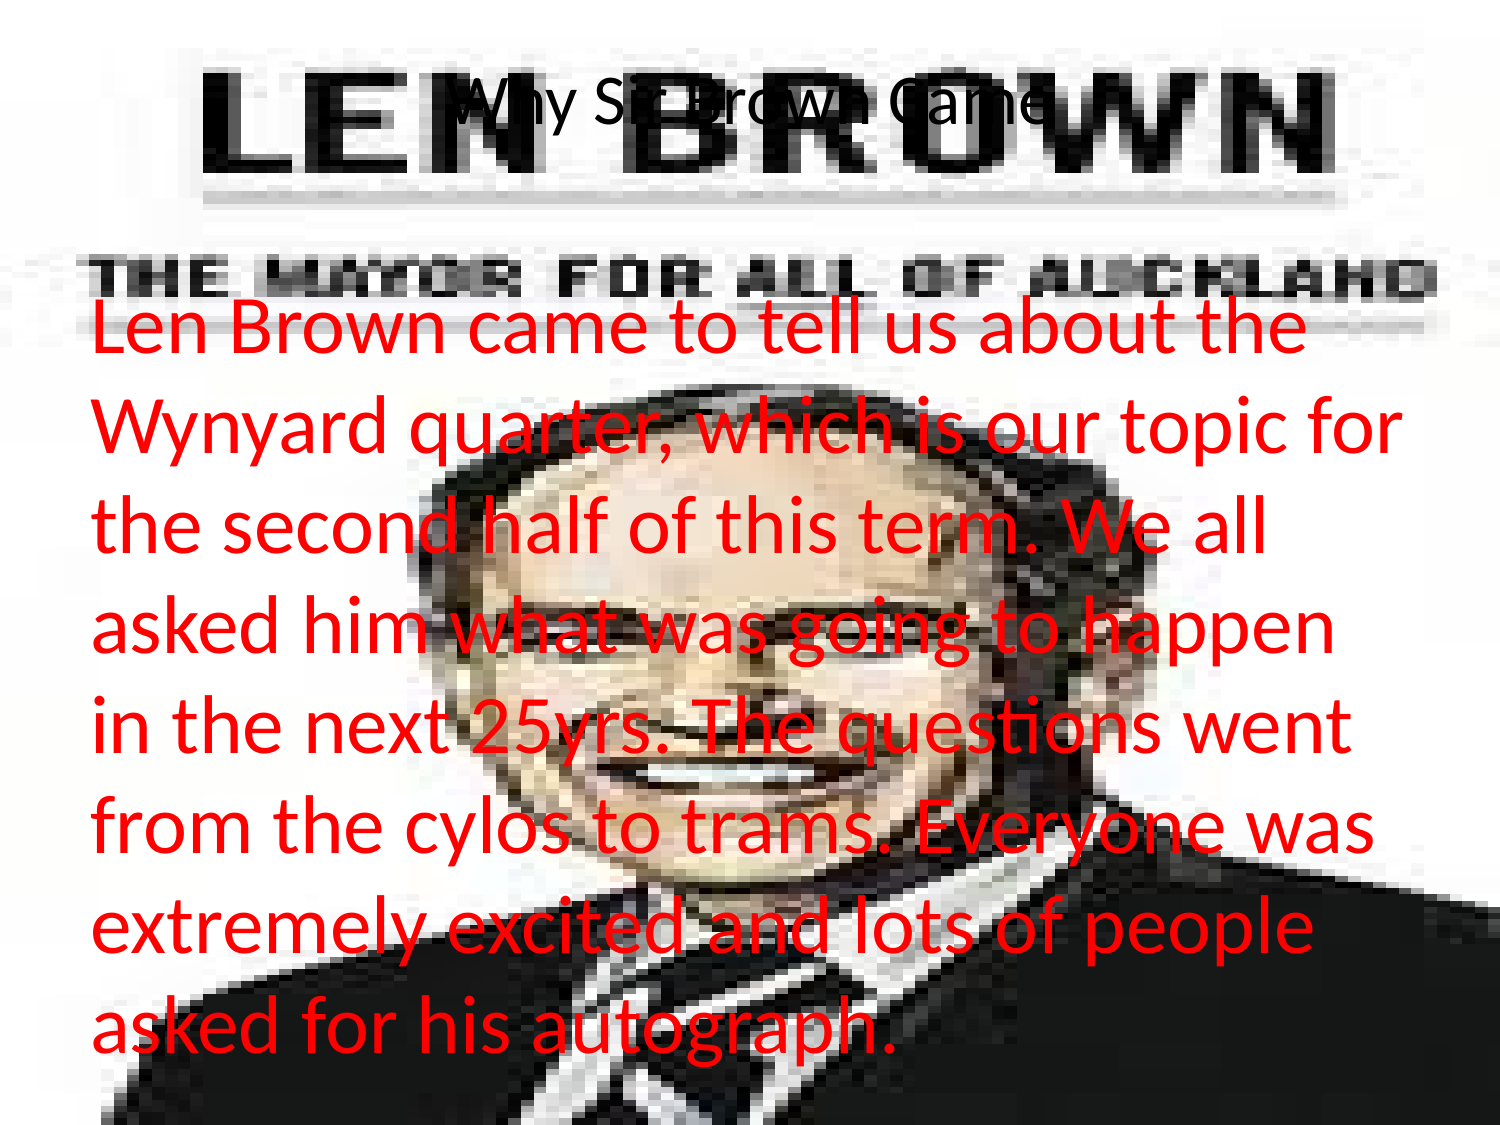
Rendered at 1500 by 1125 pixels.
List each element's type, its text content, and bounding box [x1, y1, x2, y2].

list Len Brown came to tell us about the Wynyard quarter, which is our topic for the second half of this term. We all asked him what was going to happen in the next 25yrs. The questions went from the cylos to trams. Everyone was extremely excited and lots of people asked for his autograph. [75, 262, 1425, 1005]
title Why Sir Brown Came [75, 45, 1425, 233]
picture [0, 0, 1500, 1125]
